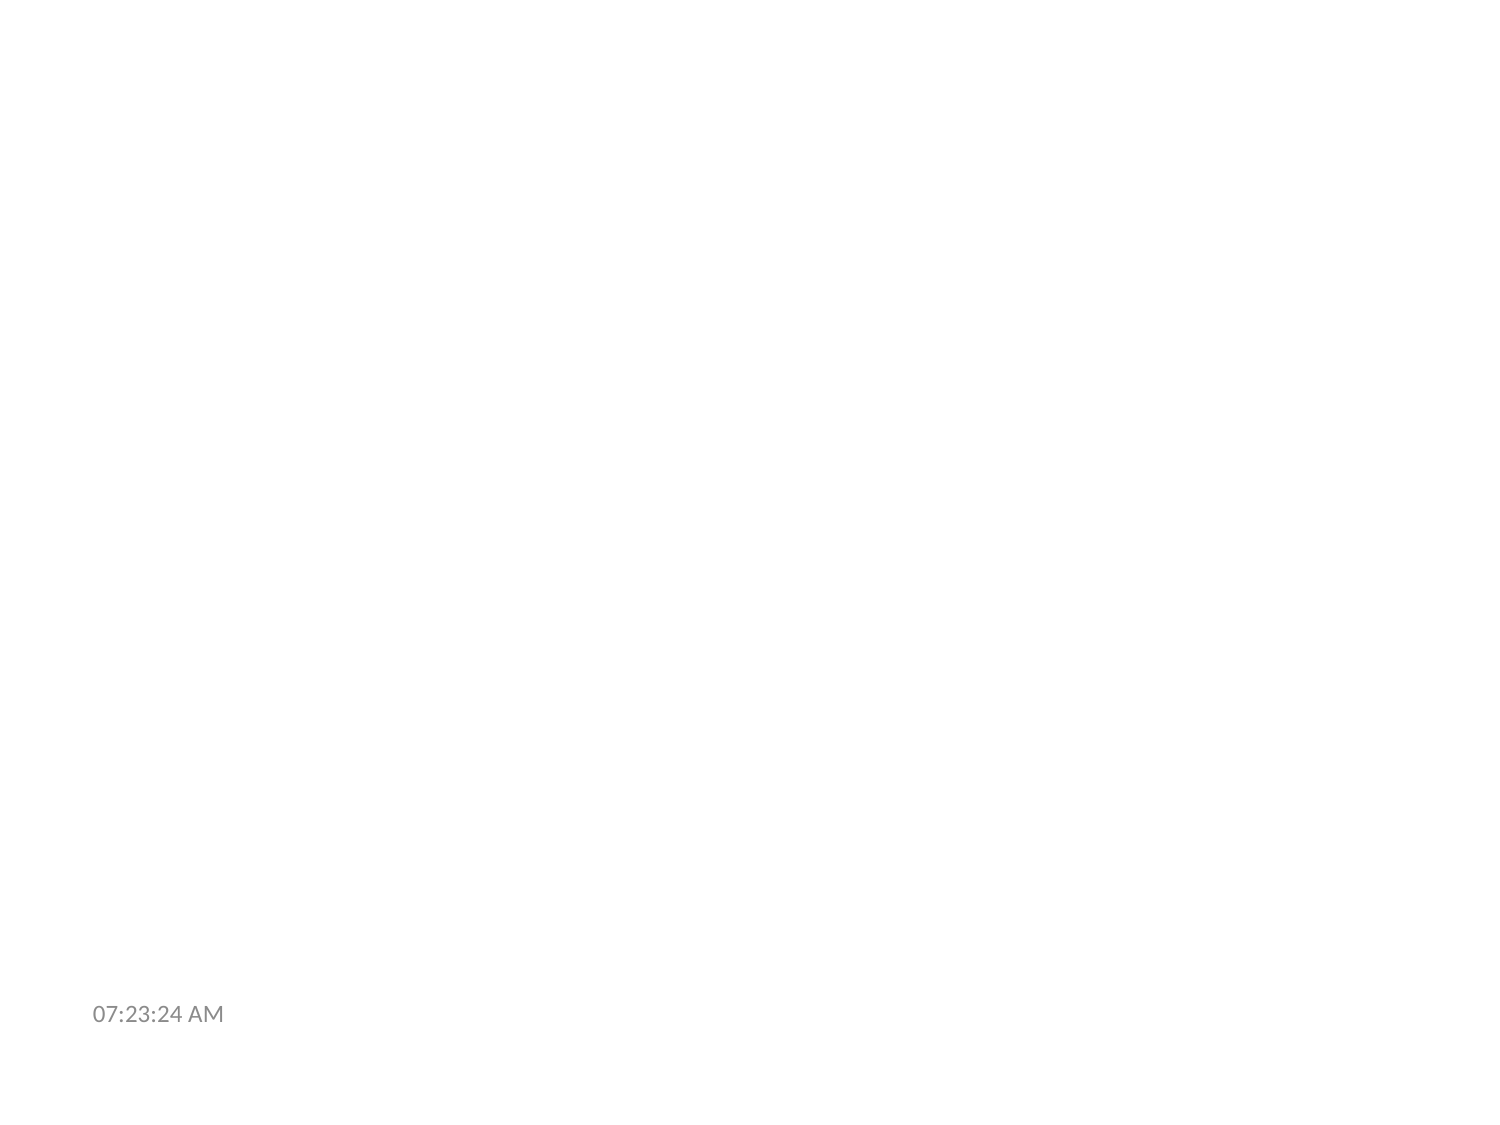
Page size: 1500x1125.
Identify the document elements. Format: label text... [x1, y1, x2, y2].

text_box 3:35:09 PM [77, 982, 428, 1043]
